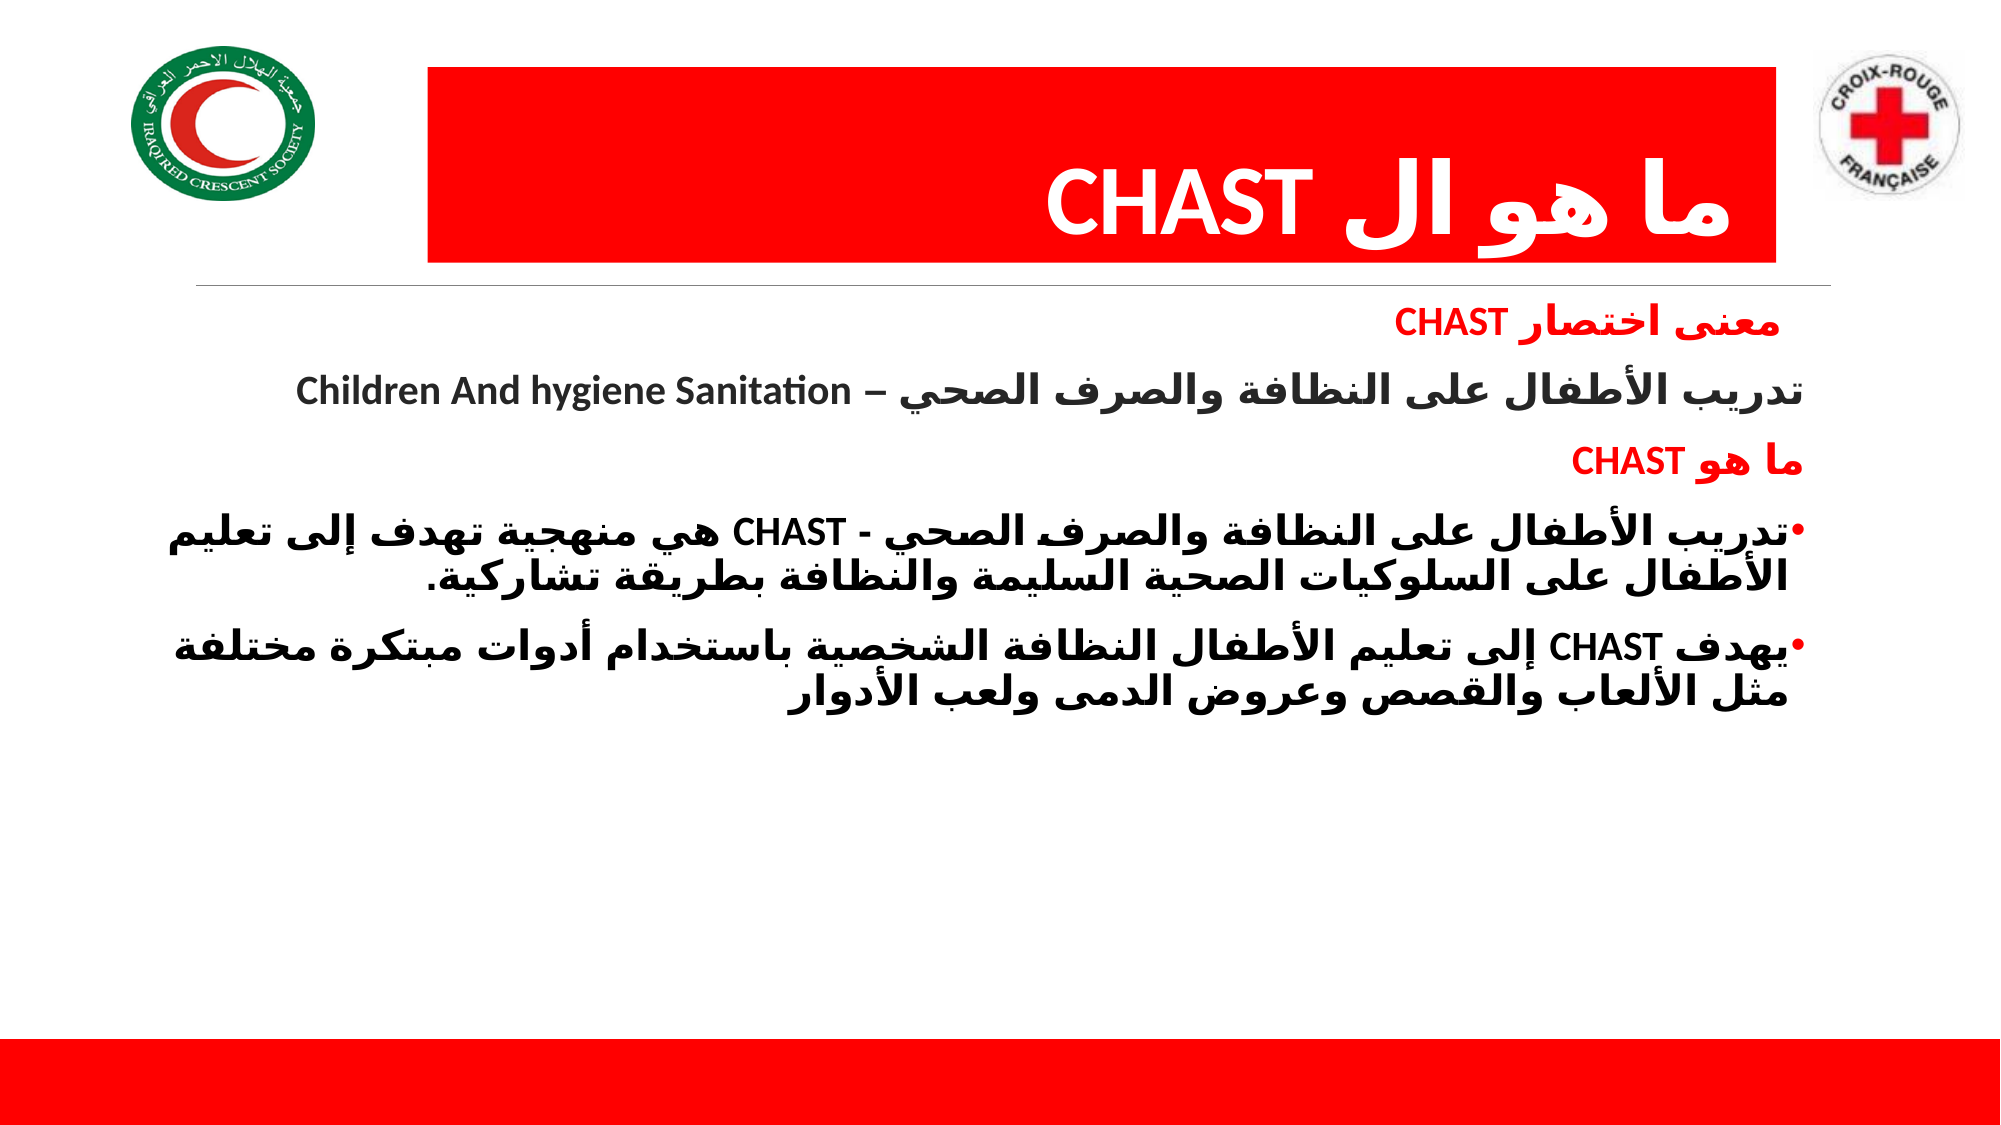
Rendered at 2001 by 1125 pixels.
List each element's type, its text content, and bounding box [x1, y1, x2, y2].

list معنى اختصار CHAST تدريب الأطفال على النظافة والصرف الصحي – Children And hygiene Sanitation ما هو CHAST تدريب الأطفال على النظافة والصرف الصحي - CHAST هي منهجية تهدف إلى تعليم الأطفال على السلوكيات الصحية السليمة والنظافة بطريقة تشاركية. يهدف CHAST إلى تعليم الأطفال النظافة الشخصية باستخدام أدوات مبتكرة مختلفة مثل الألعاب والقصص وعروض الدمى ولعب الأدوار [155, 291, 1806, 952]
picture [131, 46, 316, 202]
picture [1813, 49, 1965, 202]
title ما هو ال CHAST [427, 67, 1777, 263]
